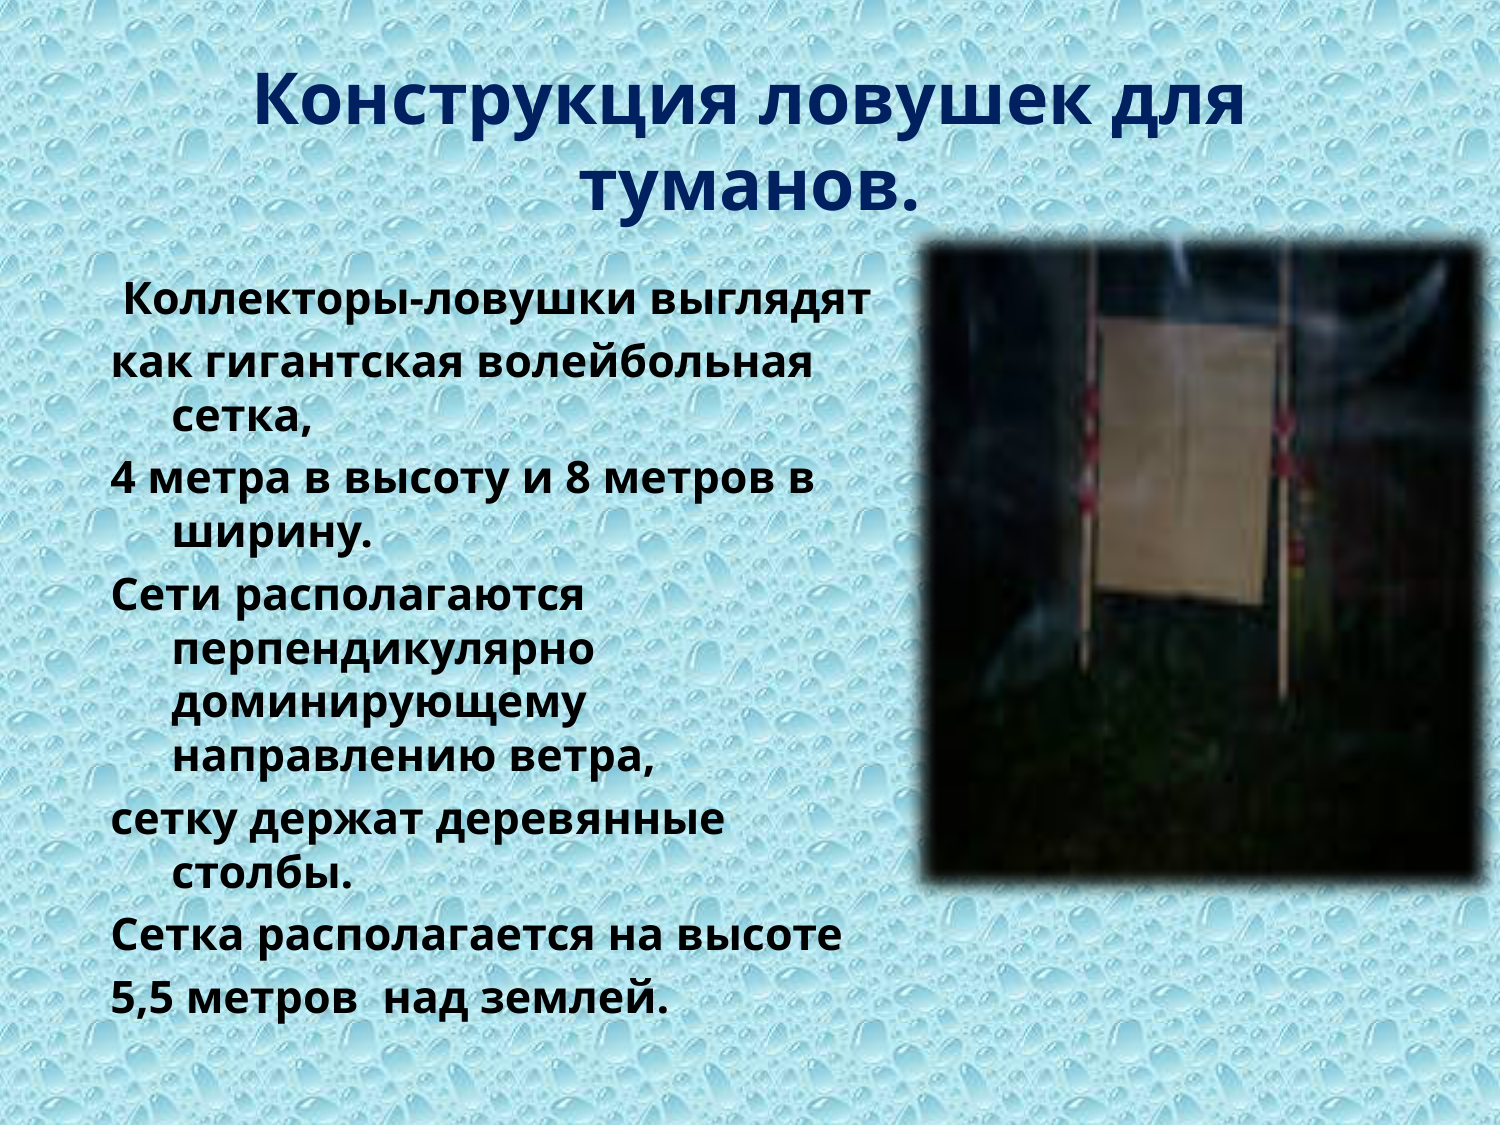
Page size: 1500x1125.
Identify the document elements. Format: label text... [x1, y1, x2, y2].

list Коллекторы-ловушки выглядят как гигантская волейбольная сетка, 4 метра в высоту и 8 метров в ширину. Сети располагаются перпендикулярно доминирующему направлению ветра, сетку держат деревянные столбы. Сетка располагается на высоте 5,5 метров над землей. [74, 262, 927, 1036]
title Конструкция ловушек для туманов. [75, 45, 1425, 233]
picture [0, 0, 1500, 1125]
